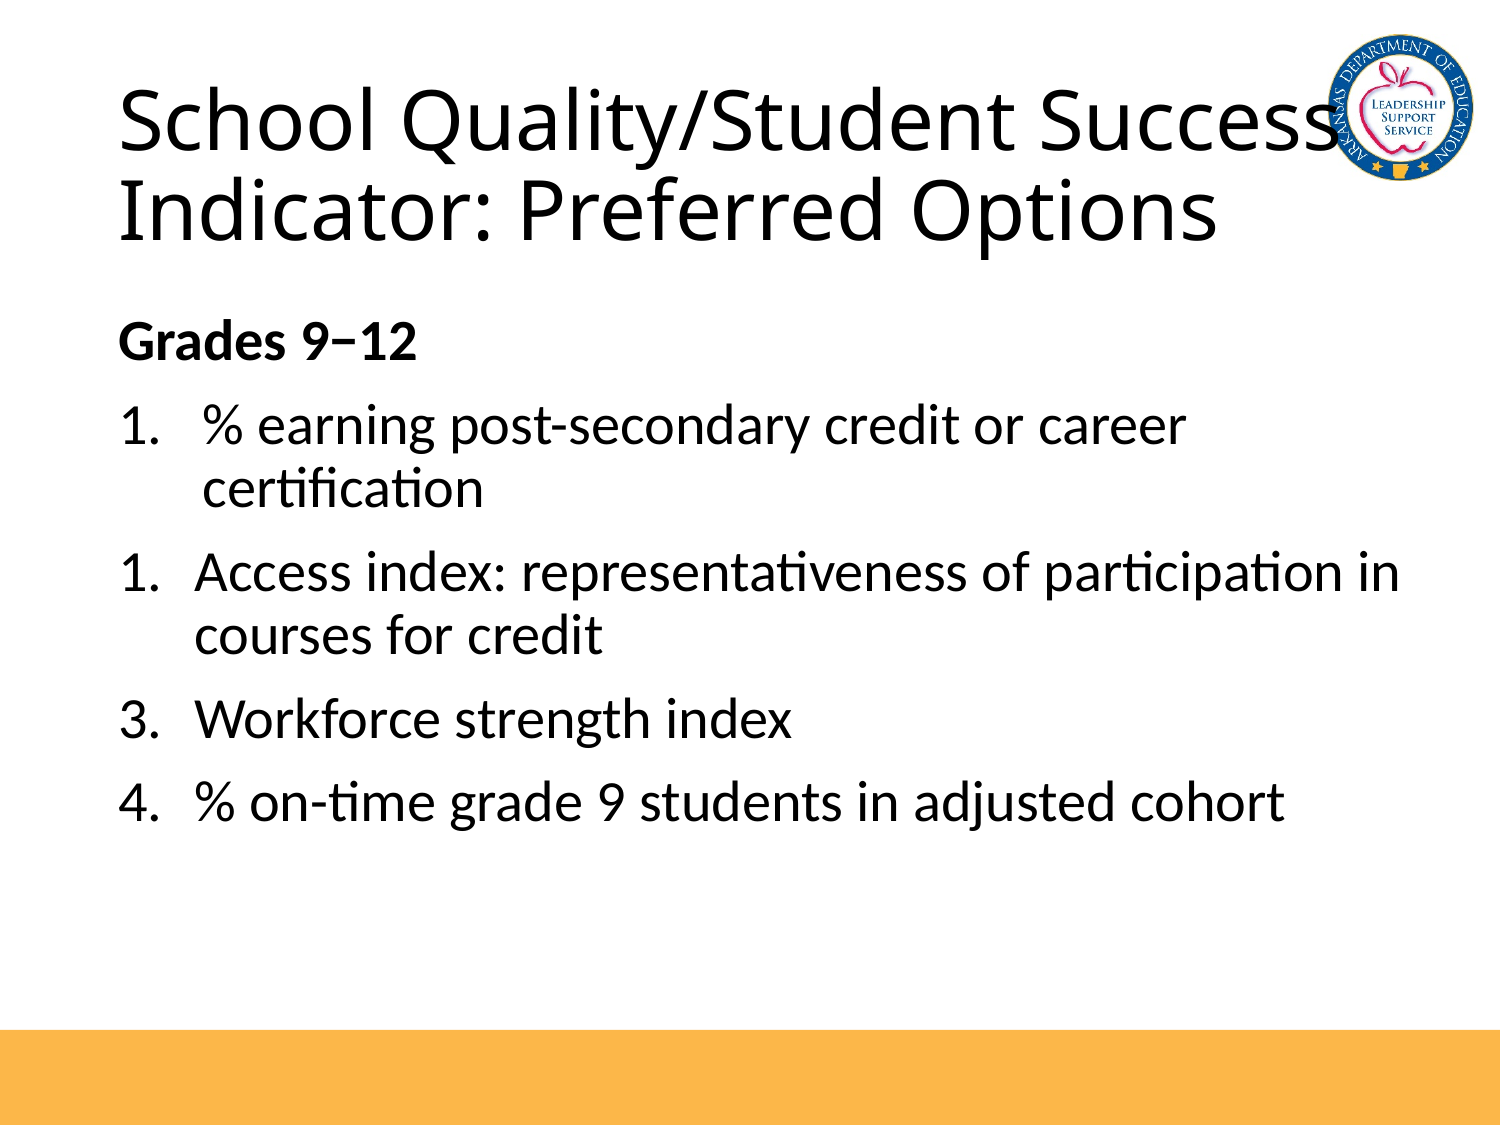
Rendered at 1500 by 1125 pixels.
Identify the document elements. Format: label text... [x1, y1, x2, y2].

picture [1327, 34, 1478, 181]
title School Quality/Student Success Indicator: Preferred Options [103, 59, 1397, 278]
text_box [103, 684, 1465, 1125]
text_box Grades 9−12 % earning post-secondary credit or career certification 1. Access index: representativeness of participation in courses for credit 3. Workforce strength index 4. % on-time grade 9 students in adjusted cohort [103, 302, 1465, 684]
